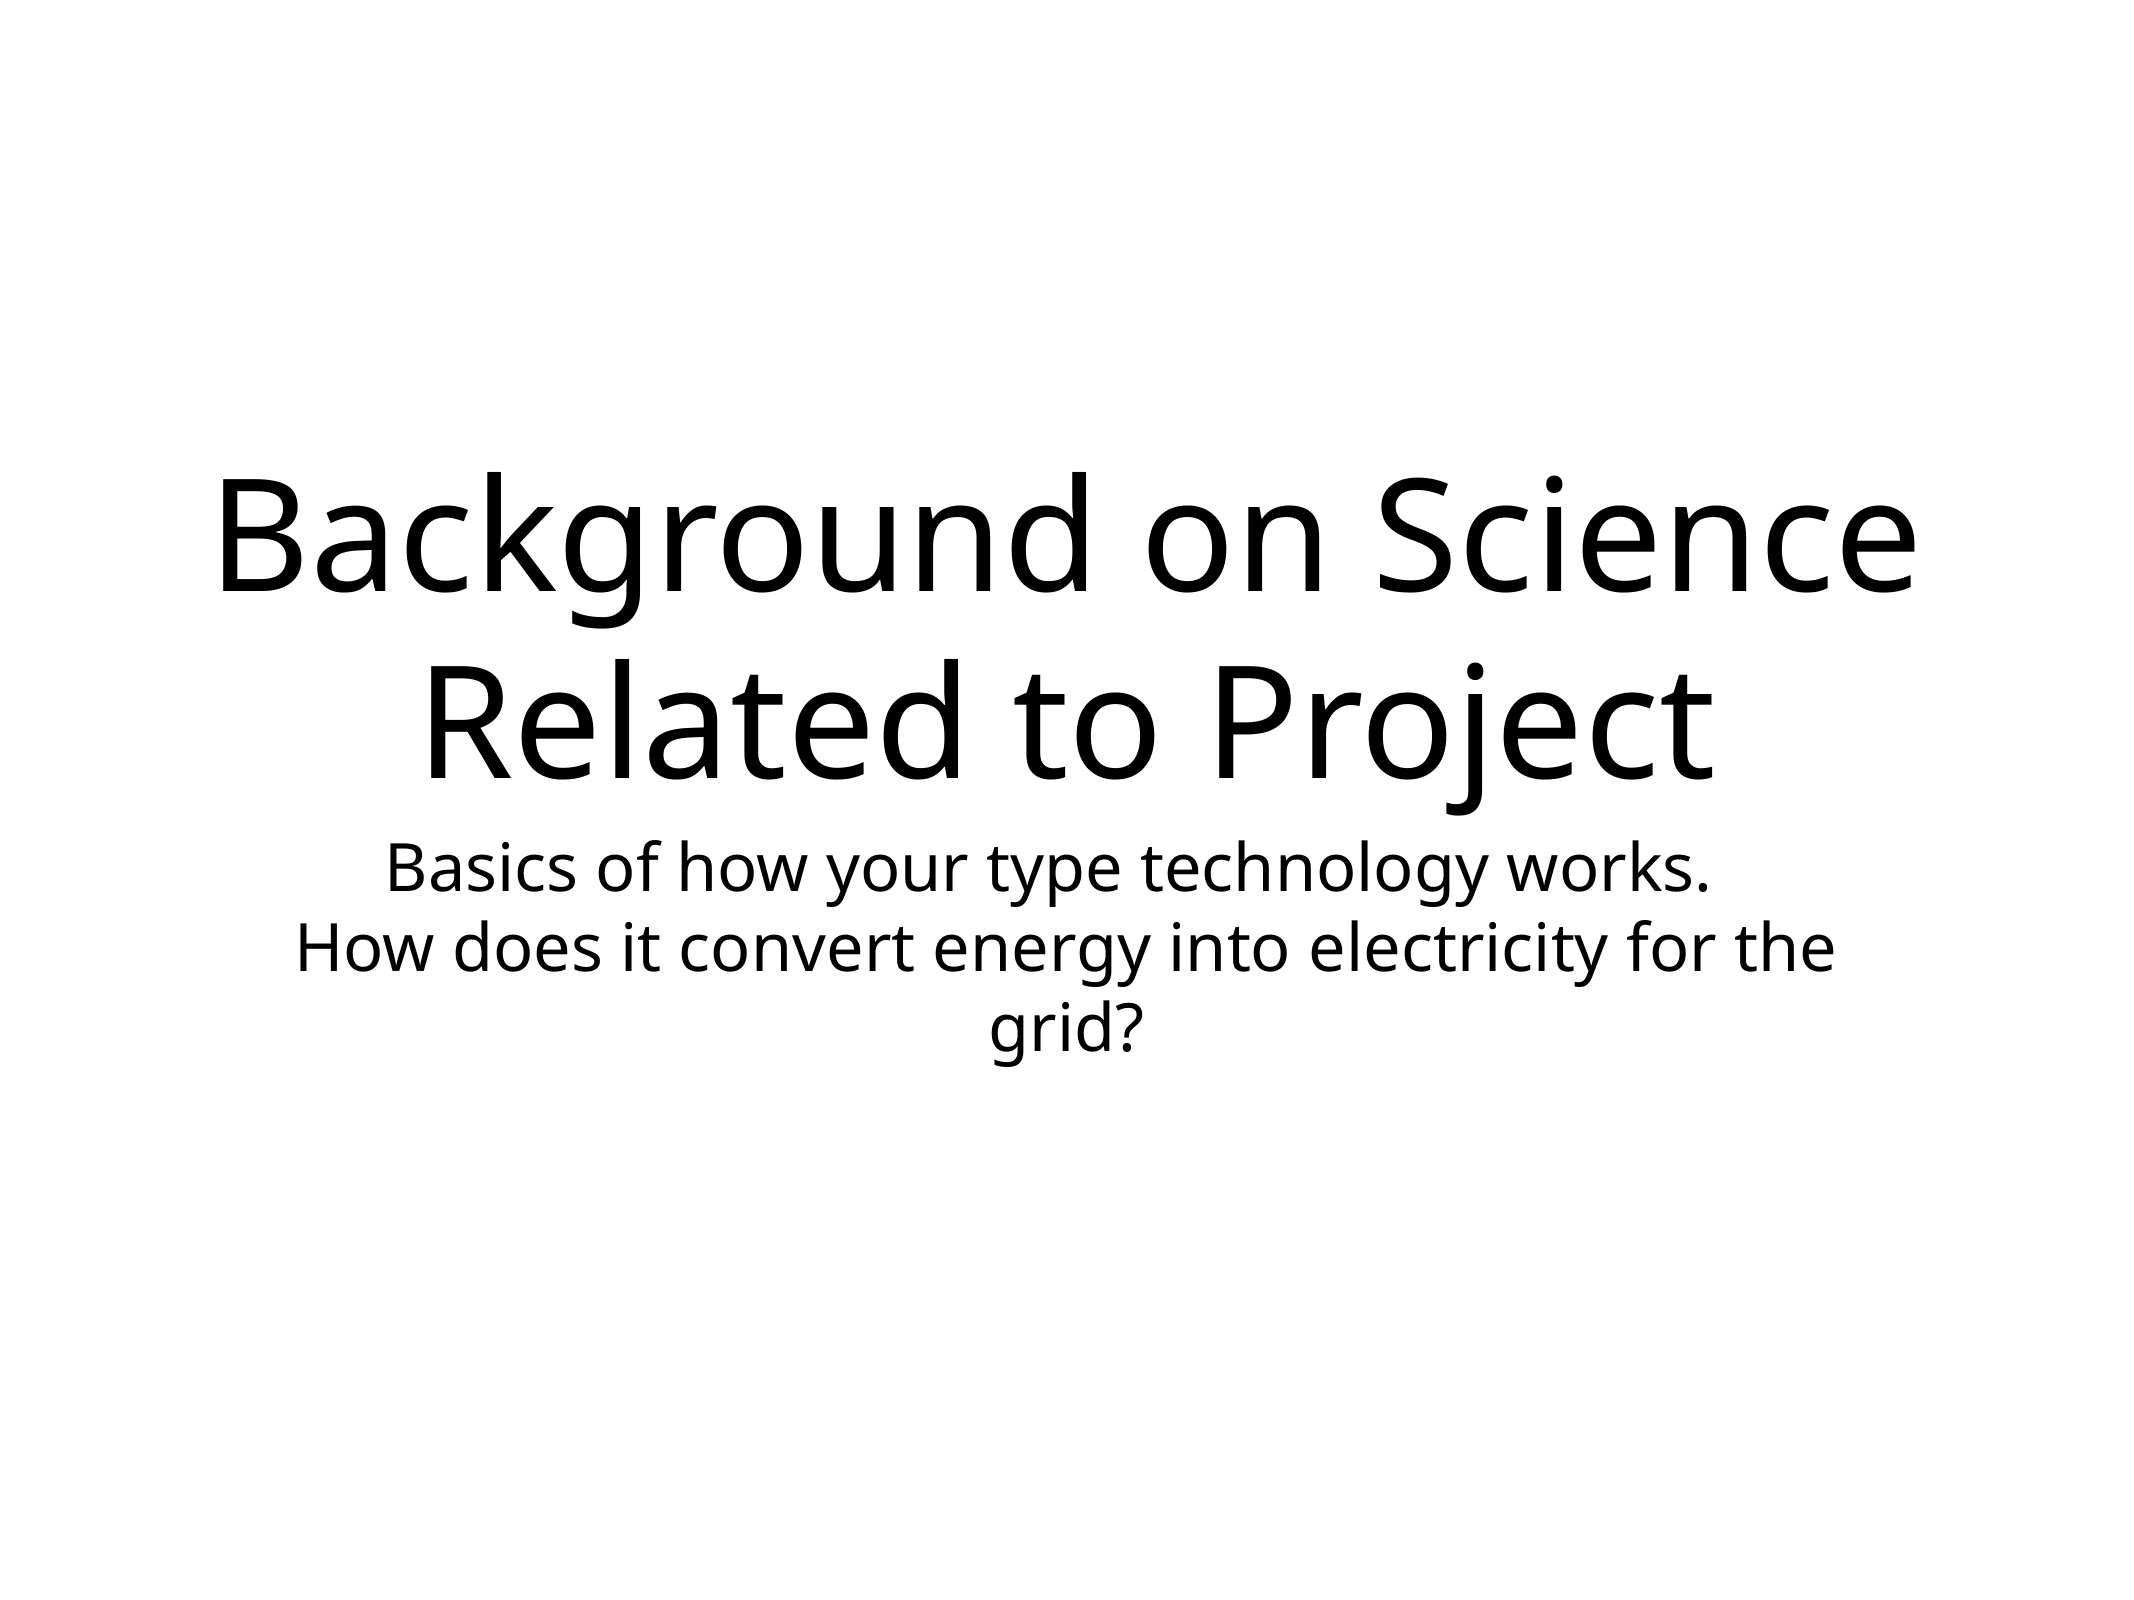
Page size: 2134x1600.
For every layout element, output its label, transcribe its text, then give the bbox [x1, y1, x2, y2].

title Background on Science Related to Project [207, 268, 1926, 811]
list Basics of how your type technology works. How does it convert energy into electricity for the grid? [207, 824, 1926, 1011]
